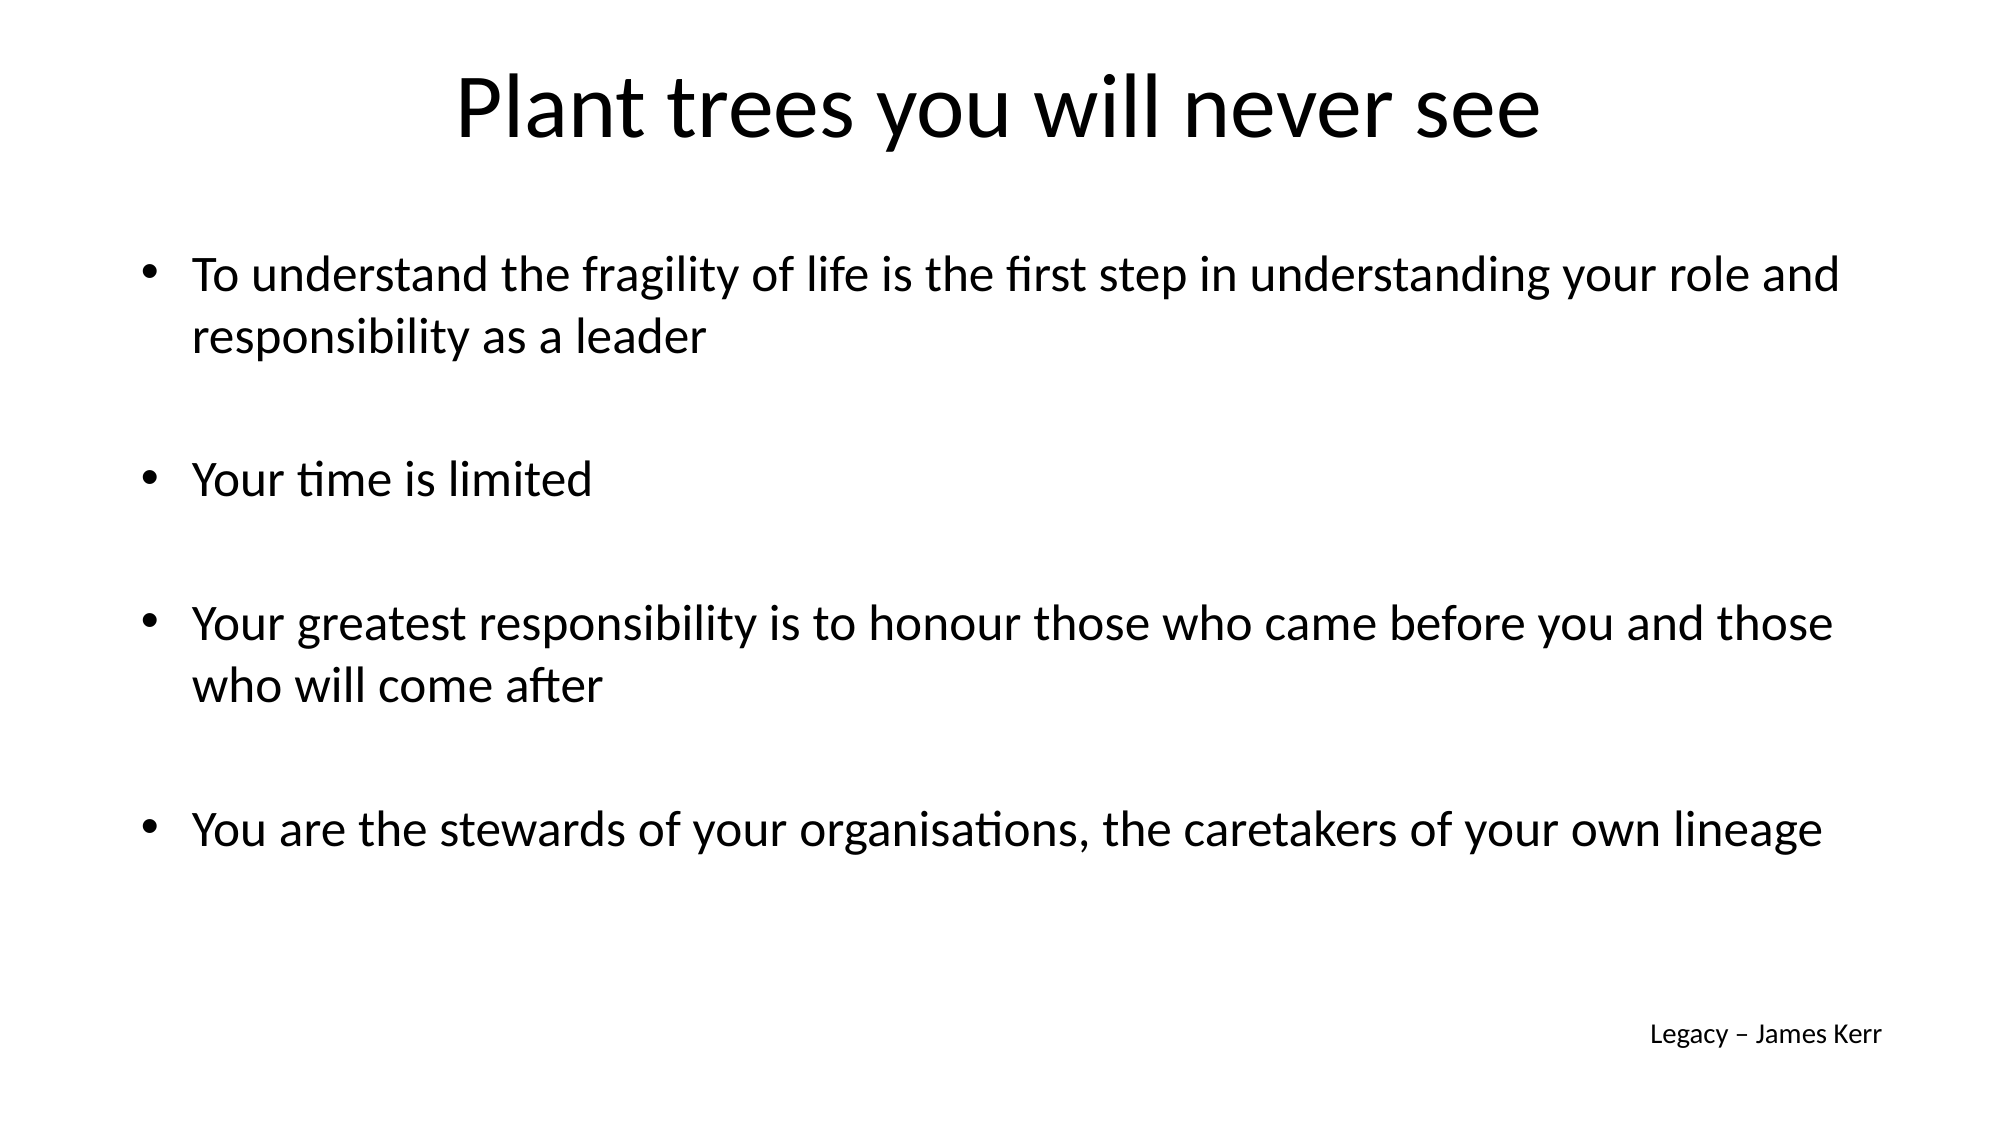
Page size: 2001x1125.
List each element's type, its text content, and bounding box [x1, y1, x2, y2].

title Plant trees you will never see [324, 7, 1675, 195]
list To understand the fragility of life is the first step in understanding your role and responsibility as a leader Your time is limited Your greatest responsibility is to honour those who came before you and those who will come after You are the stewards of your organisations, the caretakers of your own lineage Legacy – James Kerr [125, 232, 1898, 1059]
